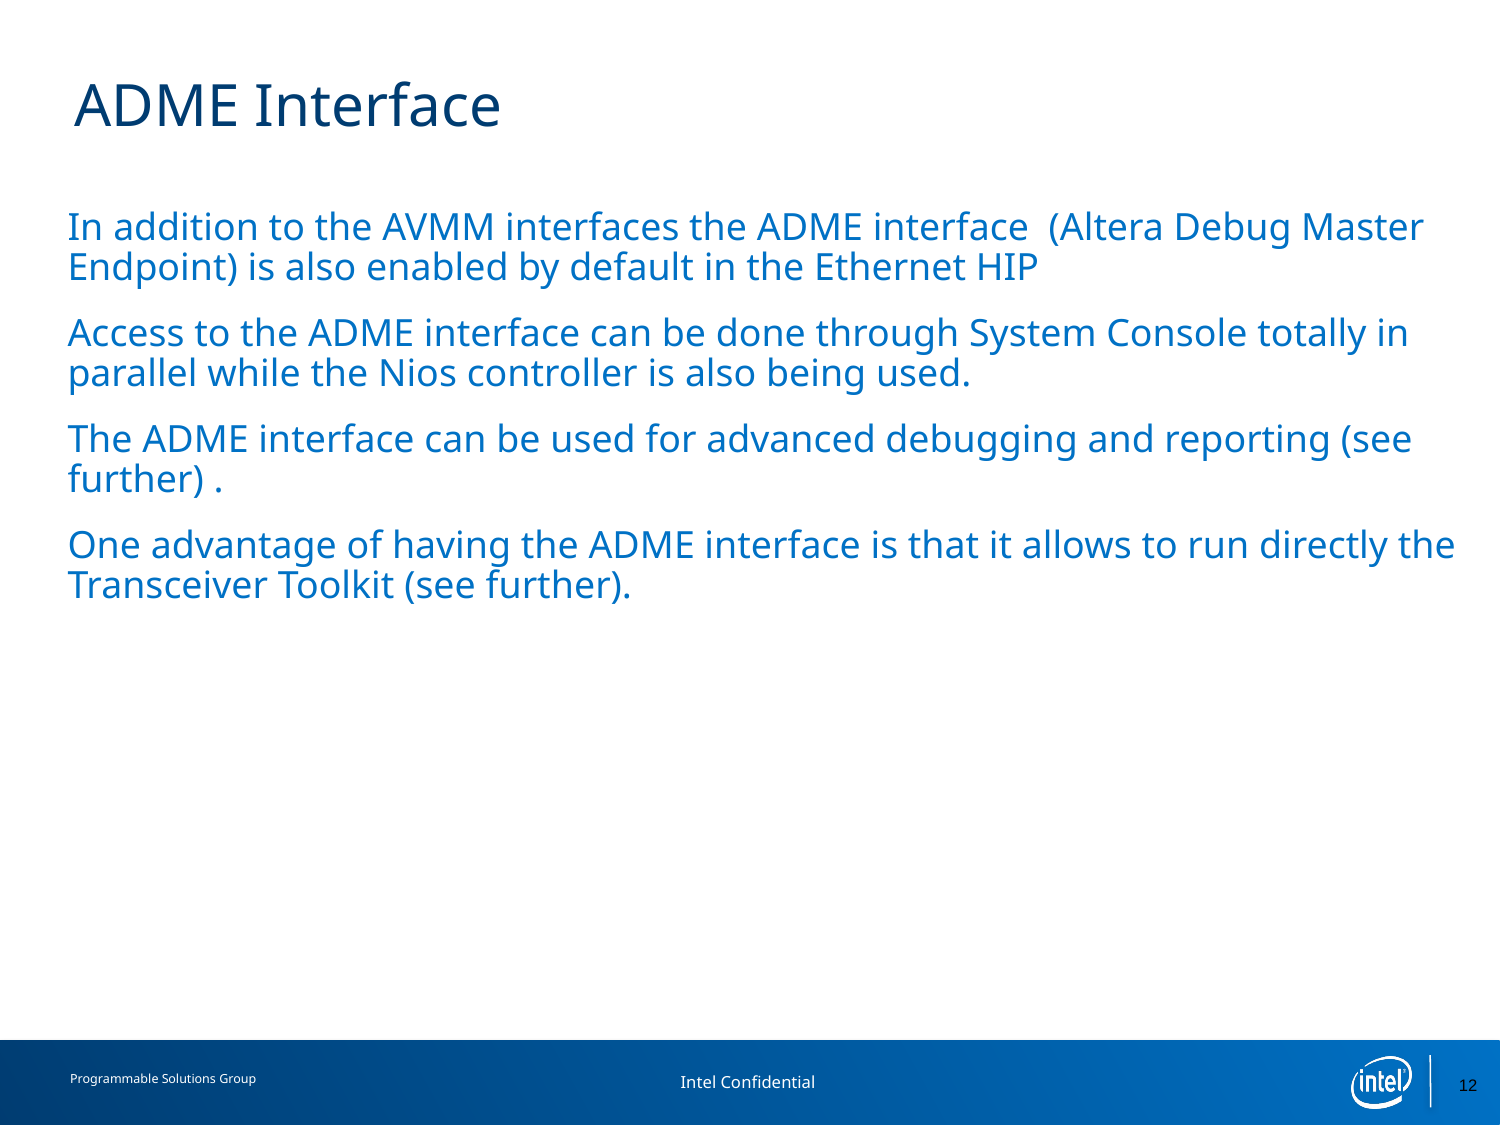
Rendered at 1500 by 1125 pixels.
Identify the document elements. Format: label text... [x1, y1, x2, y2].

list In addition to the AVMM interfaces the ADME interface (Altera Debug Master Endpoint) is also enabled by default in the Ethernet HIP Access to the ADME interface can be done through System Console totally in parallel while the Nios controller is also being used. The ADME interface can be used for advanced debugging and reporting (see further) . One advantage of having the ADME interface is that it allows to run directly the Transceiver Toolkit (see further). [67, 208, 1463, 1033]
slide_number 12 [1127, 1055, 1478, 1116]
title ADME Interface [74, 67, 1425, 208]
